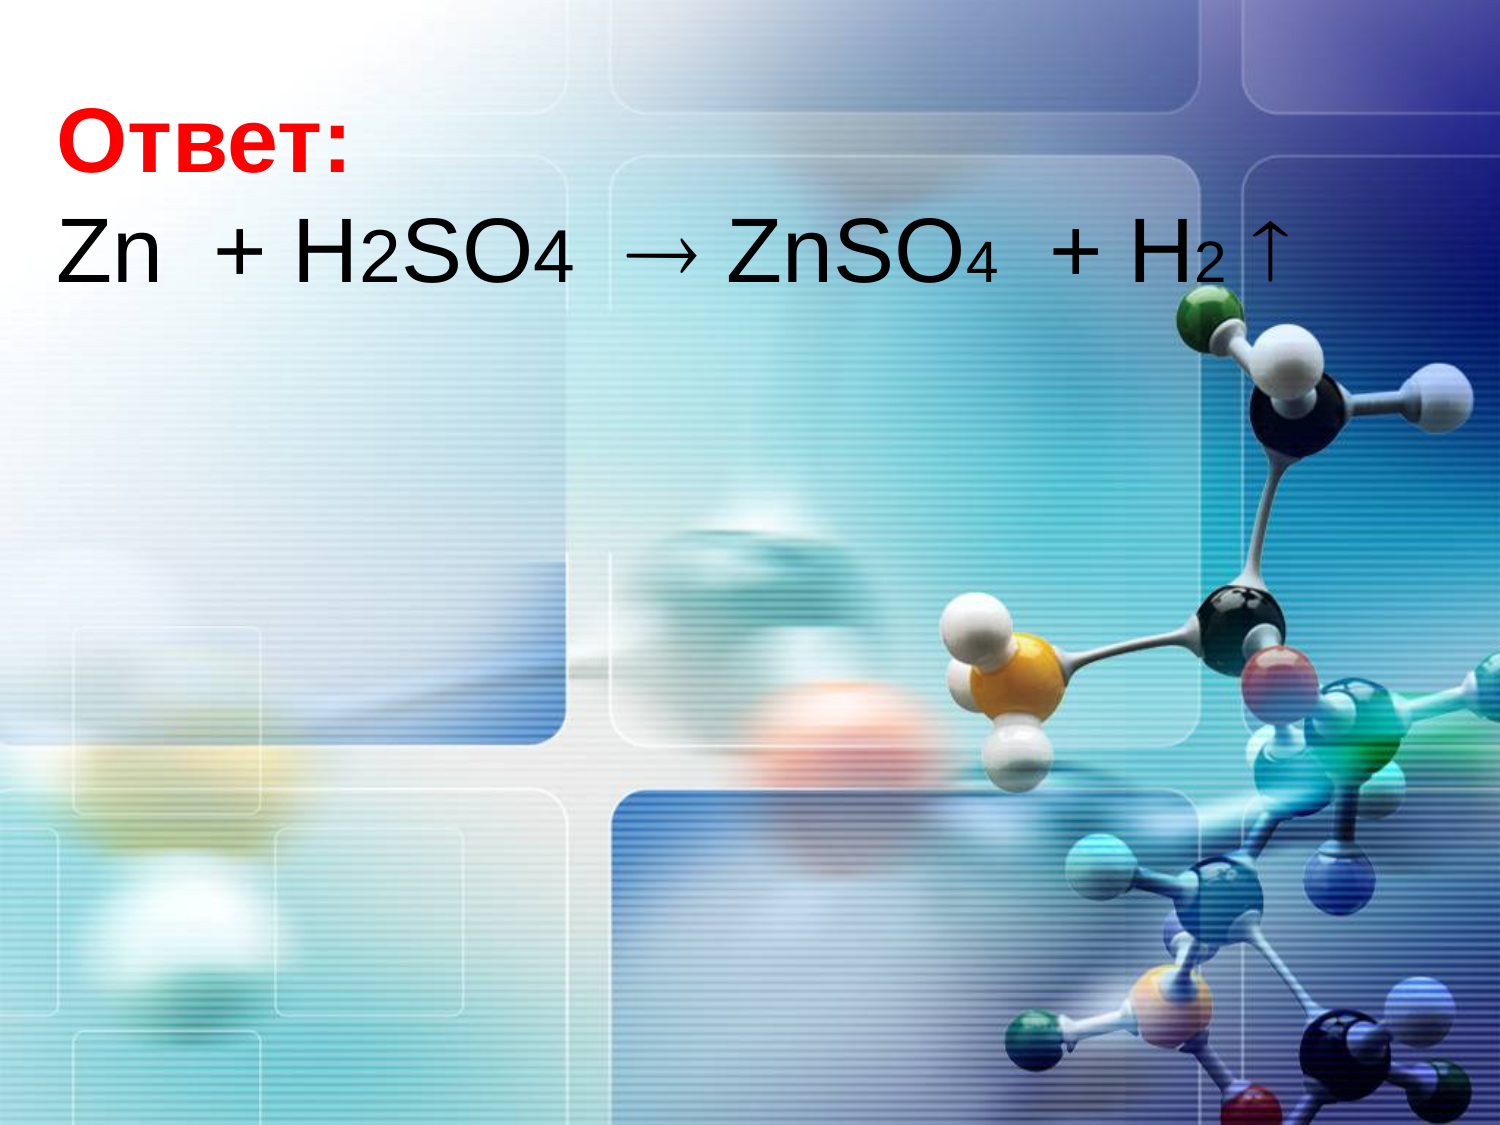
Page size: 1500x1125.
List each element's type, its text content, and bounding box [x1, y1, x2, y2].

picture [0, 0, 1500, 1125]
text_box [88, 184, 1093, 323]
title Ответ: Zn + H2SO4  ZnSO4 + H2  [41, 125, 1341, 367]
